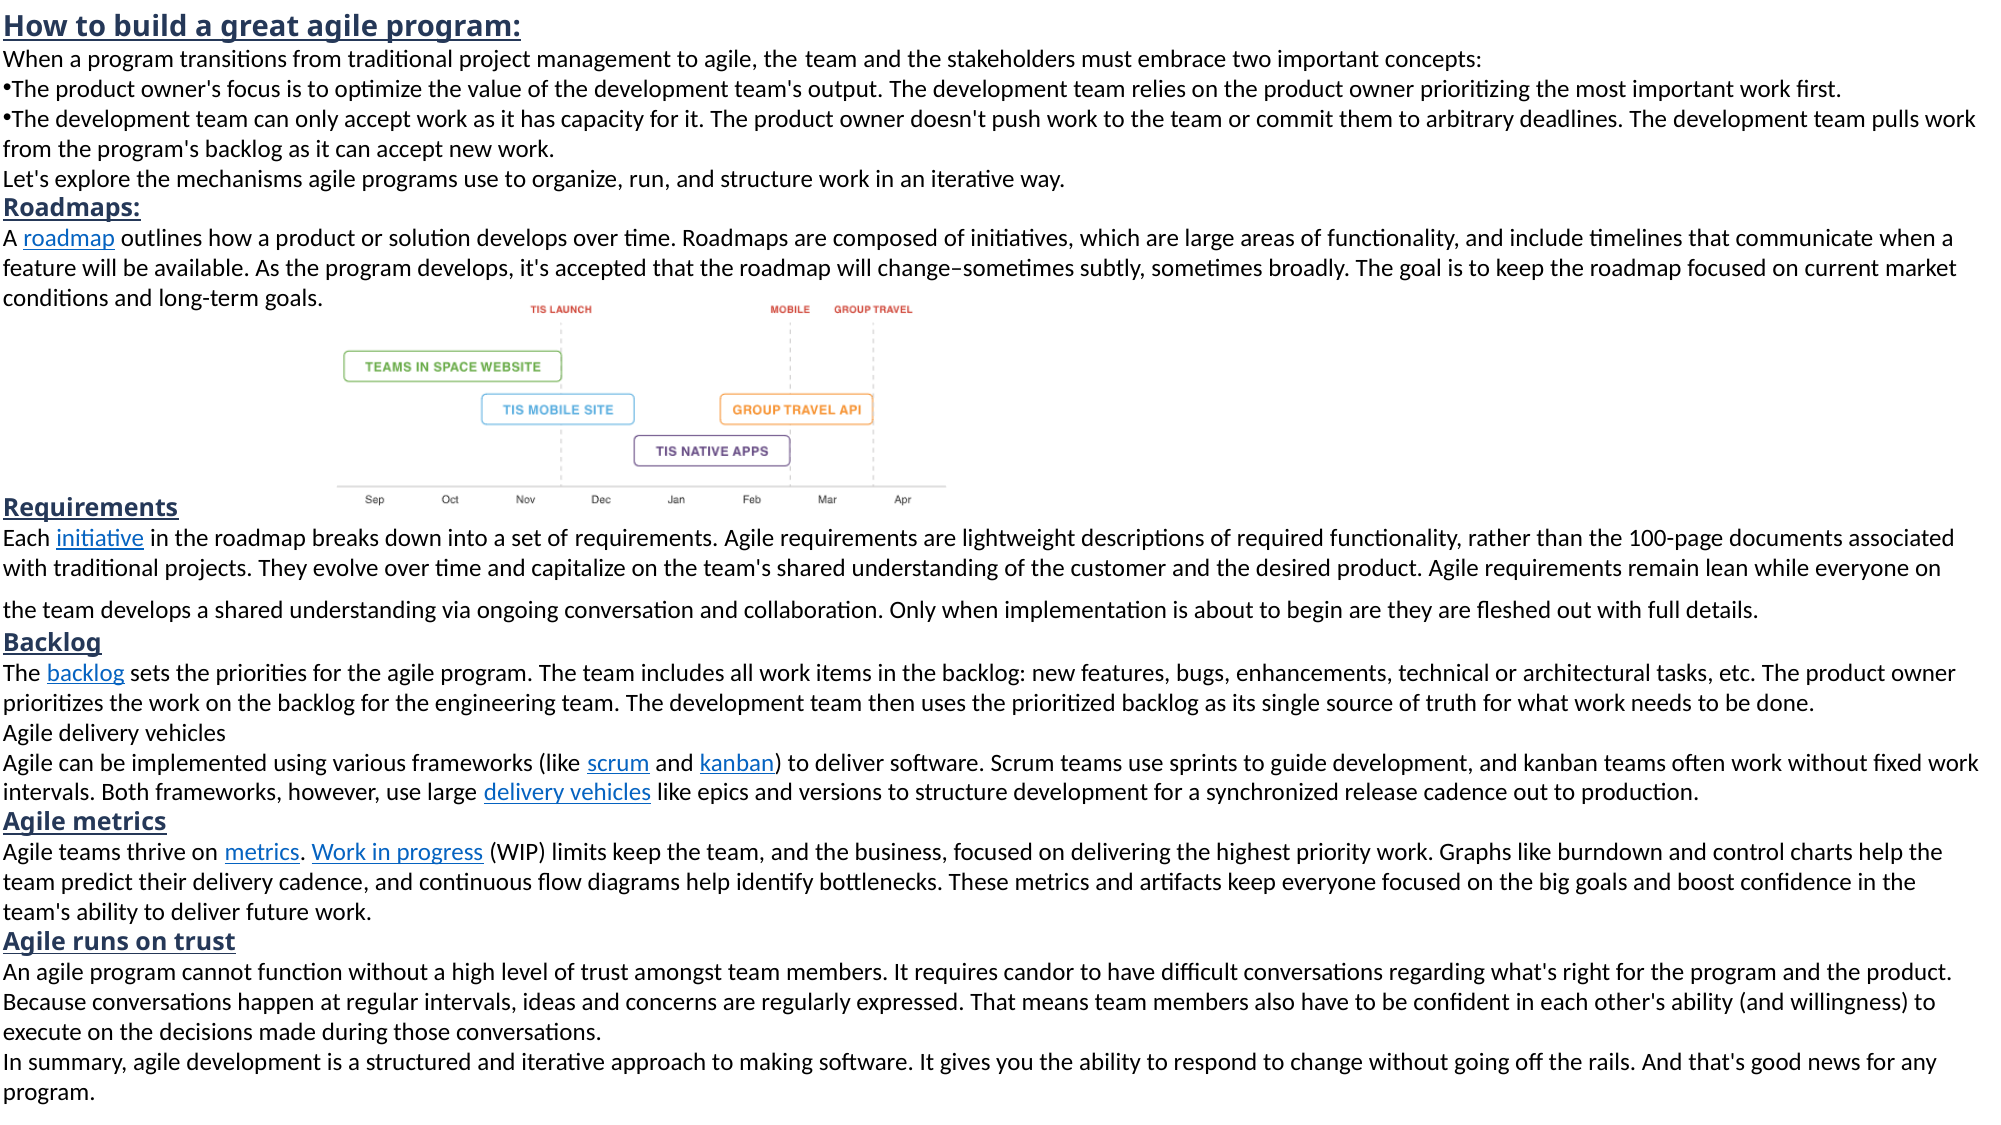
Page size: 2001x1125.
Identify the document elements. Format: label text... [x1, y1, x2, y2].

picture [336, 294, 947, 518]
text_box How to build a great agile program: When a program transitions from traditional project management to agile, the team and the stakeholders must embrace two important concepts: The product owner's focus is to optimize the value of the development team's output. The development team relies on the product owner prioritizing the most important work first. The development team can only accept work as it has capacity for it. The product owner doesn't push work to the team or commit them to arbitrary deadlines. The development team pulls work from the program's backlog as it can accept new work. Let's explore the mechanisms agile programs use to organize, run, and structure work in an iterative way. Roadmaps: A roadmap outlines how a product or solution develops over time. Roadmaps are composed of initiatives, which are large areas of functionality, and include timelines that communicate when a feature will be available. As the program develops, it's accepted that the roadmap will change–sometimes subtly, sometimes broadly. The goal is to keep the roadmap focused on current market conditions and long-term goals. Requirements Each initiative in the roadmap breaks down into a set of requirements. Agile requirements are lightweight descriptions of required functionality, rather than the 100-page documents associated with traditional projects. They evolve over time and capitalize on the team's shared understanding of the customer and the desired product. Agile requirements remain lean while everyone on the team develops a shared understanding via ongoing conversation and collaboration. Only when implementation is about to begin are they are fleshed out with full details. Backlog The backlog sets the priorities for the agile program. The team includes all work items in the backlog: new features, bugs, enhancements, technical or architectural tasks, etc. The product owner prioritizes the work on the backlog for the engineering team. The development team then uses the prioritized backlog as its single source of truth for what work needs to be done. Agile delivery vehicles Agile can be implemented using various frameworks (like scrum and kanban) to deliver software. Scrum teams use sprints to guide development, and kanban teams often work without fixed work intervals. Both frameworks, however, use large delivery vehicles like epics and versions to structure development for a synchronized release cadence out to production. Agile metrics Agile teams thrive on metrics. Work in progress (WIP) limits keep the team, and the business, focused on delivering the highest priority work. Graphs like burndown and control charts help the team predict their delivery cadence, and continuous flow diagrams help identify bottlenecks. These metrics and artifacts keep everyone focused on the big goals and boost confidence in the team's ability to deliver future work. Agile runs on trust An agile program cannot function without a high level of trust amongst team members. It requires candor to have difficult conversations regarding what's right for the program and the product. Because conversations happen at regular intervals, ideas and concerns are regularly expressed. That means team members also have to be confident in each other's ability (and willingness) to execute on the decisions made during those conversations. In summary, agile development is a structured and iterative approach to making software. It gives you the ability to respond to change without going off the rails. And that's good news for any program. [0, 0, 2000, 1113]
